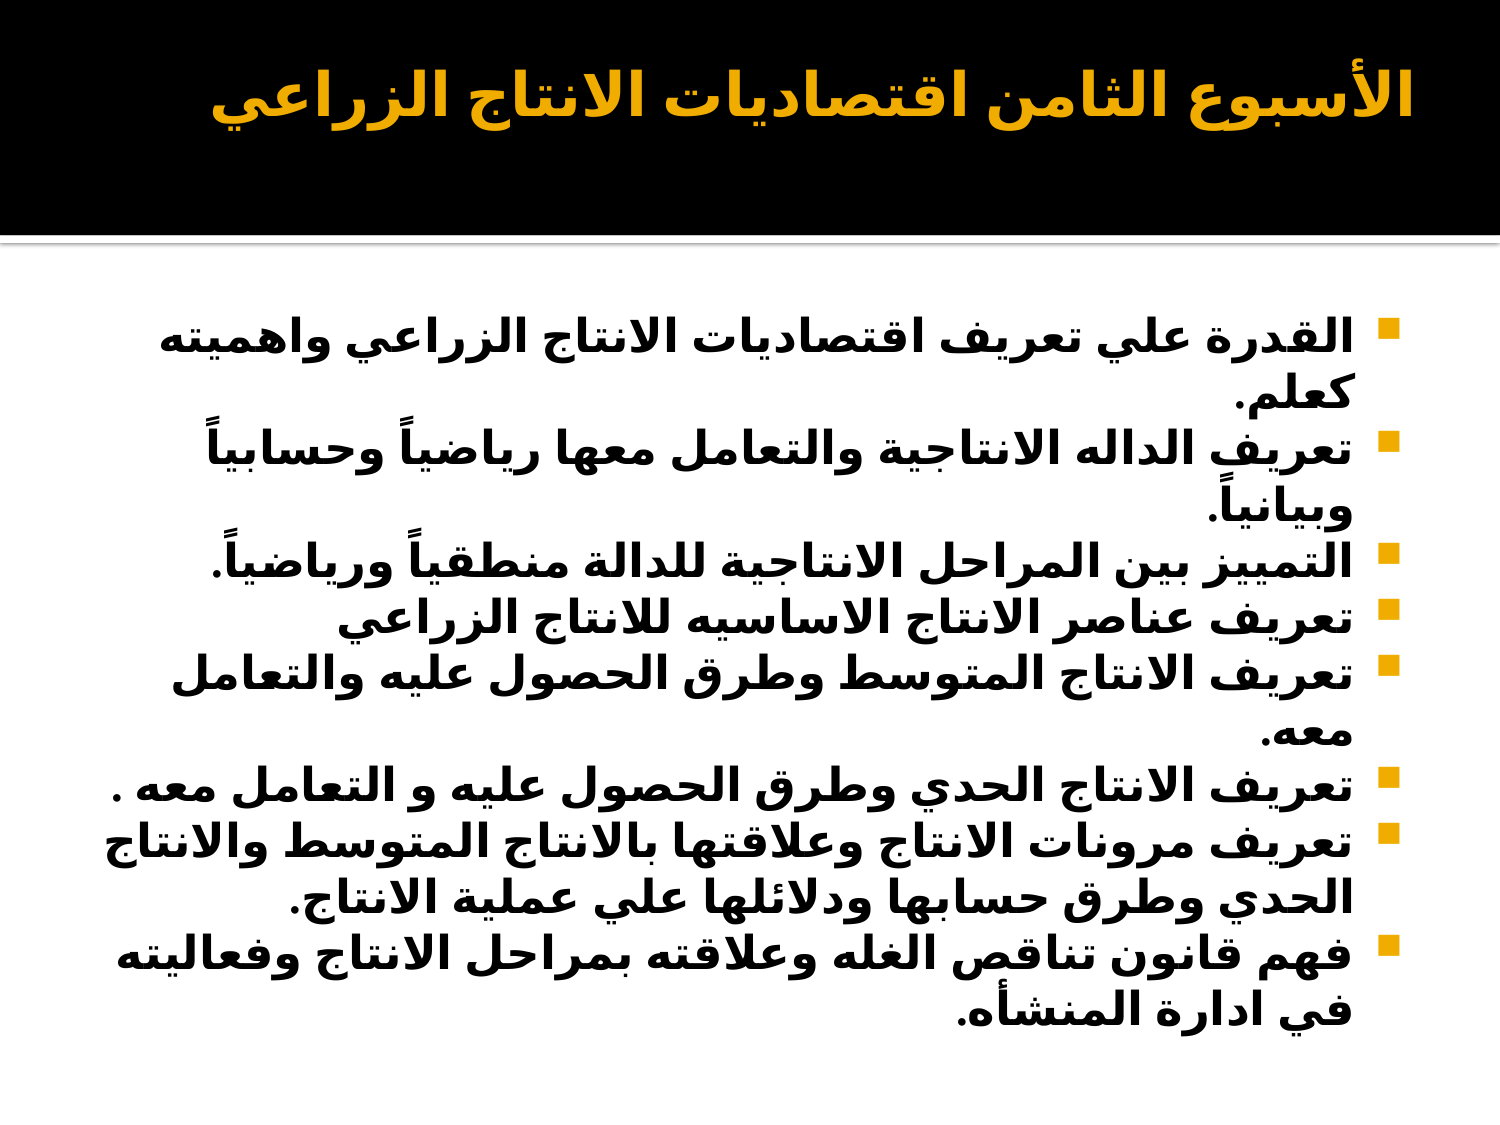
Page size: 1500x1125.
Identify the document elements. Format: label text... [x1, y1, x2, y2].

title الأسبوع الثامن اقتصاديات الانتاج الزراعي [75, 25, 1425, 231]
list القدرة علي تعريف اقتصاديات الانتاج الزراعي واهميته كعلم. تعريف الداله الانتاجية والتعامل معها رياضياً وحسابياً وبيانياً. التمييز بين المراحل الانتاجية للدالة منطقياً ورياضياً. تعريف عناصر الانتاج الاساسيه للانتاج الزراعي تعريف الانتاج المتوسط وطرق الحصول عليه والتعامل معه. تعريف الانتاج الحدي وطرق الحصول عليه و التعامل معه . تعريف مرونات الانتاج وعلاقتها بالانتاج المتوسط والانتاج الحدي وطرق حسابها ودلائلها علي عملية الانتاج. فهم قانون تناقص الغله وعلاقته بمراحل الانتاج وفعاليته في ادارة المنشأه. [75, 291, 1425, 1050]
